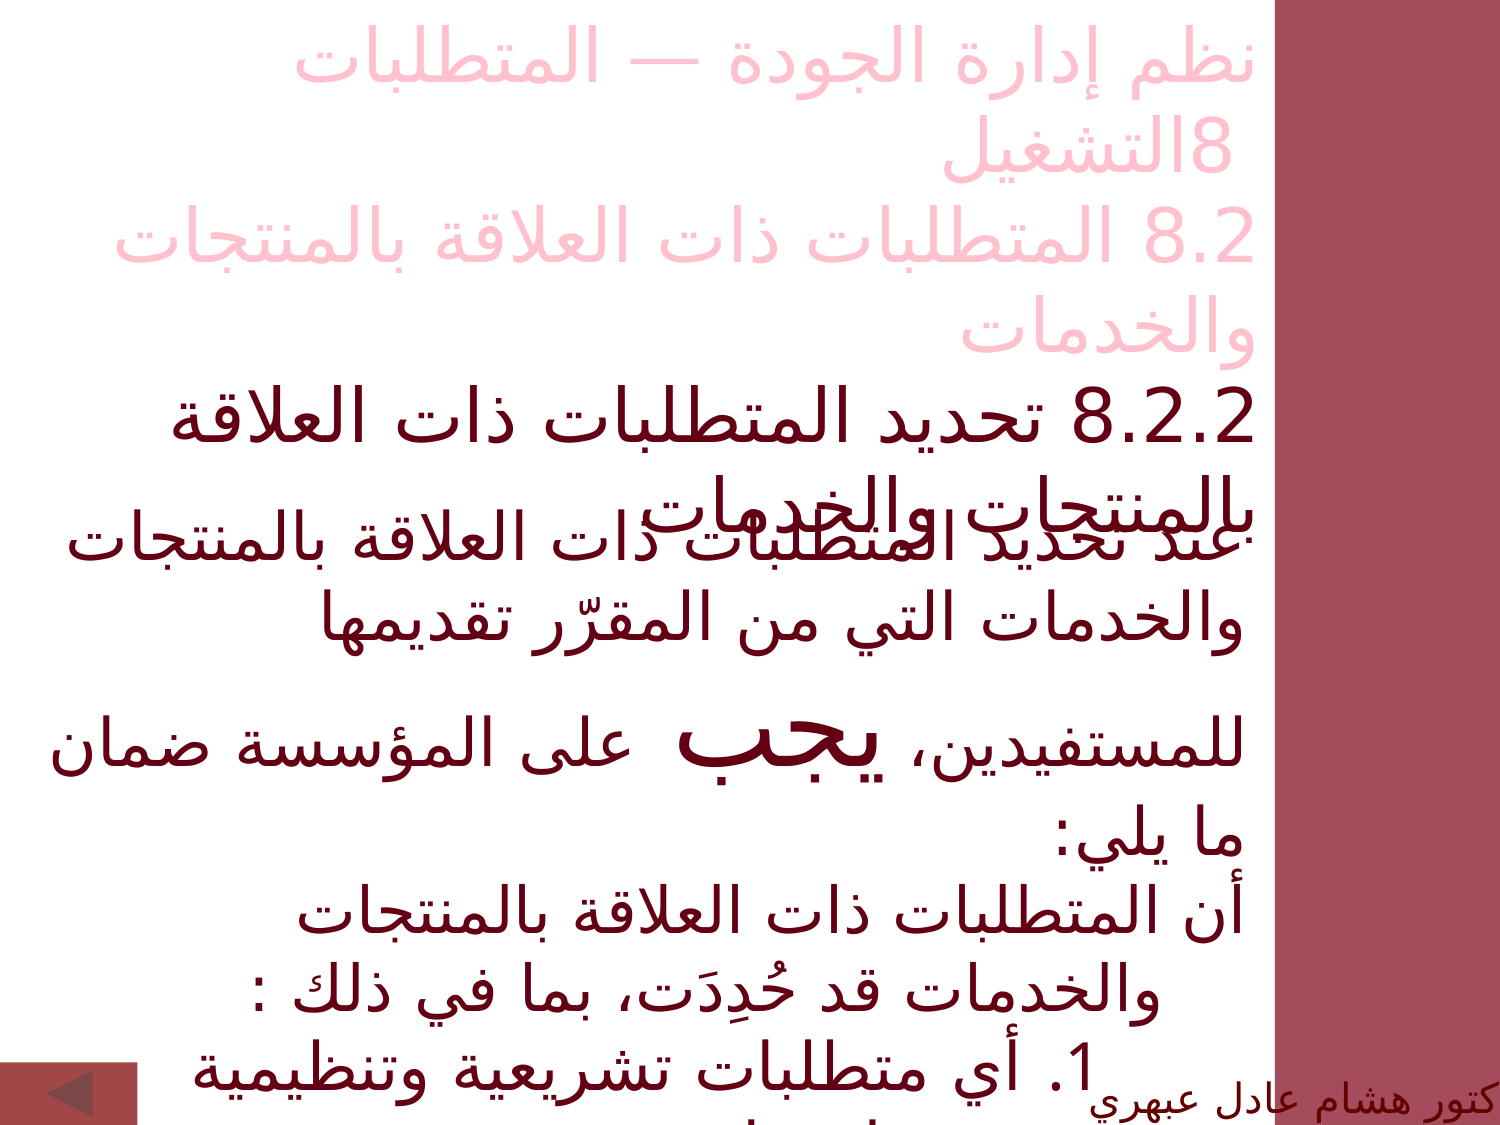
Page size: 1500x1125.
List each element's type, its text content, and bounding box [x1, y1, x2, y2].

text_box [0, 1060, 140, 1125]
text_box الدكتور هشام عادل عبهري [1073, 1064, 1500, 1125]
text_box [1273, 0, 1500, 1064]
text_box عند تحديد المتطلبات ذات العلاقة بالمنتجات والخدمات التي من المقرّر تقديمها للمستفيدين، يجب على المؤسسة ضمان ما يلي: أن المتطلبات ذات العلاقة بالمنتجات والخدمات قد حُدِدَت، بما في ذلك : أي متطلبات تشريعية وتنظيمية معمول بها؛ المتطلبات التي تعتبرها المؤسسة ضرورية؛ أن المؤسسة بإمكانها الوفاء بالمطالبات المتعلقة بالمنتجات والخدمات التي تعرضها. [12, 486, 1263, 1125]
text_box نظم إدارة الجودة — المتطلبات 8التشغيل 8.2 المتطلبات ذات العلاقة بالمنتجات والخدمات 8.2.2 تحديد المتطلبات ذات العلاقة بالمنتجات والخدمات [0, 0, 1275, 555]
